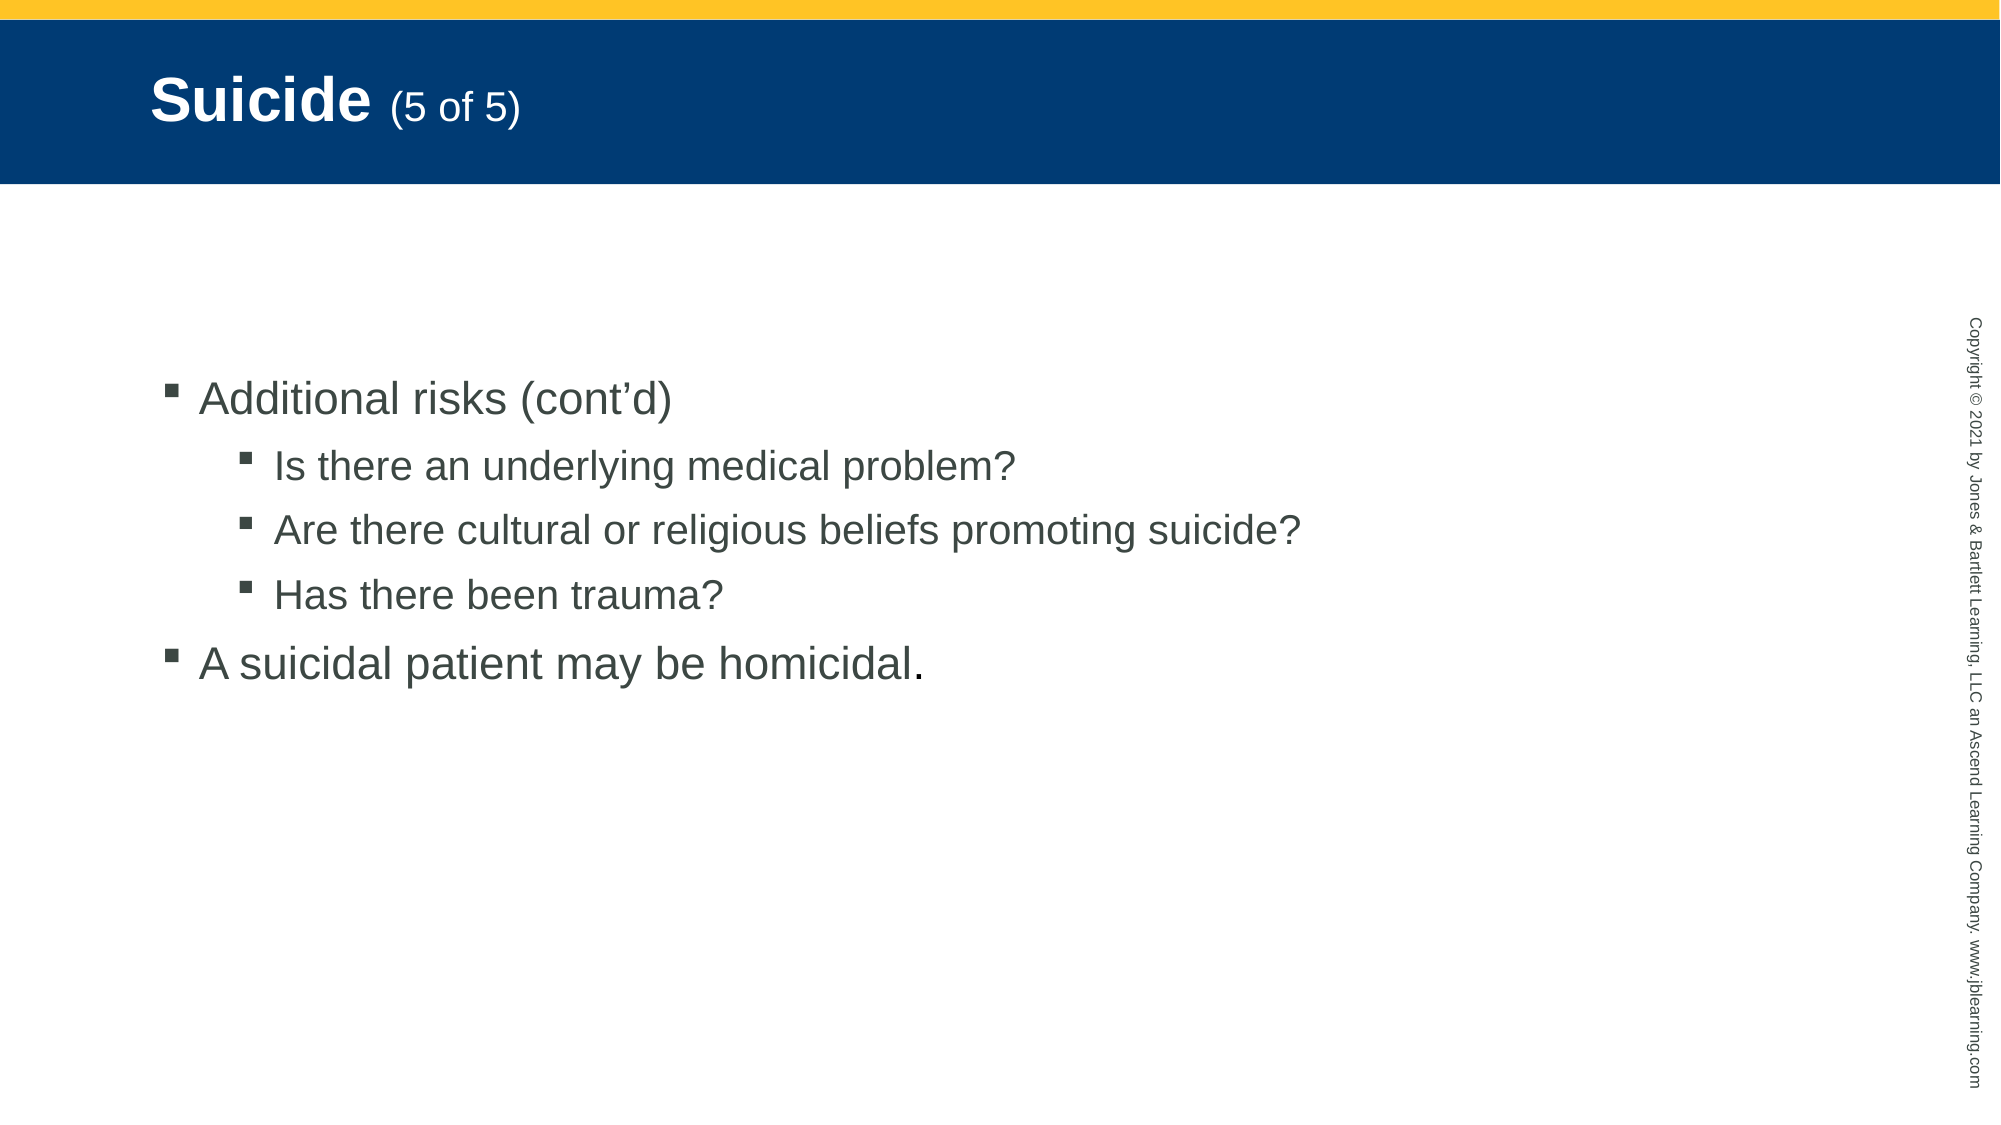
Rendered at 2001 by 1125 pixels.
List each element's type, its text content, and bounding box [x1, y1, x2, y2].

title Suicide (5 of 5) [0, 19, 2000, 185]
list Additional risks (cont’d) Is there an underlying medical problem? Are there cultural or religious beliefs promoting suicide? Has there been trauma? A suicidal patient may be homicidal. [146, 361, 1859, 1016]
